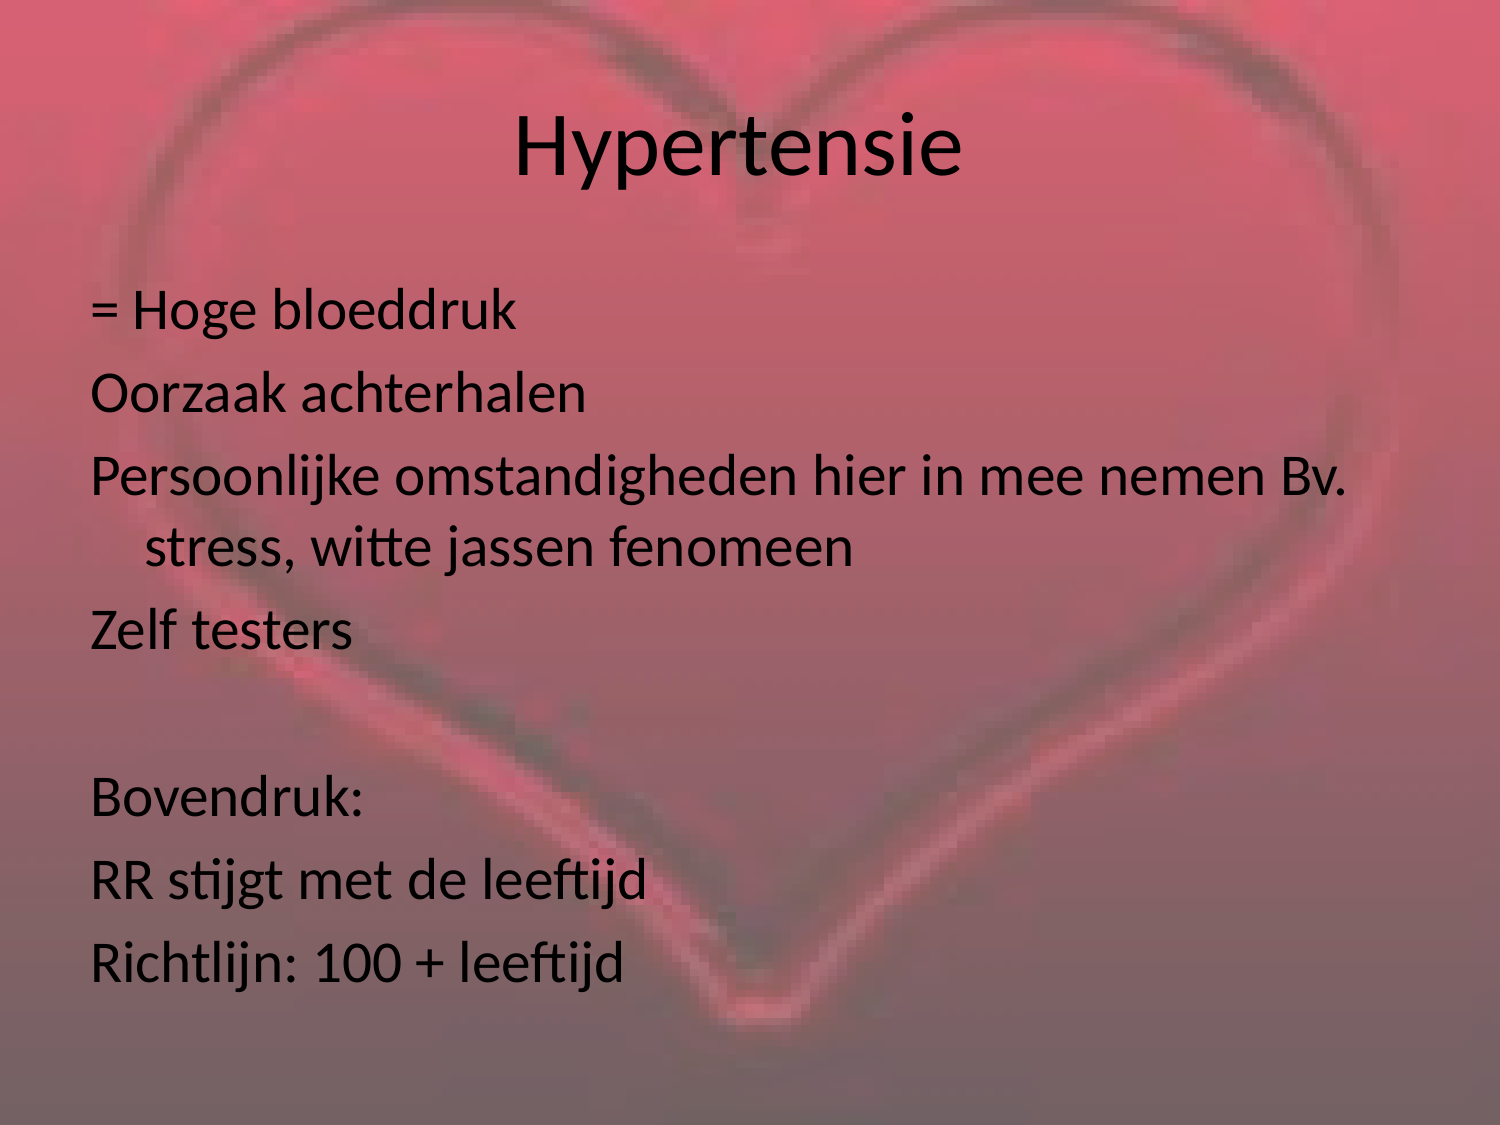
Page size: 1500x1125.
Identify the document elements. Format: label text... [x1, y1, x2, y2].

list = Hoge bloeddruk Oorzaak achterhalen Persoonlijke omstandigheden hier in mee nemen Bv. stress, witte jassen fenomeen Zelf testers Bovendruk: RR stijgt met de leeftijd Richtlijn: 100 + leeftijd [75, 262, 1425, 1005]
title Hypertensie [75, 45, 1425, 233]
